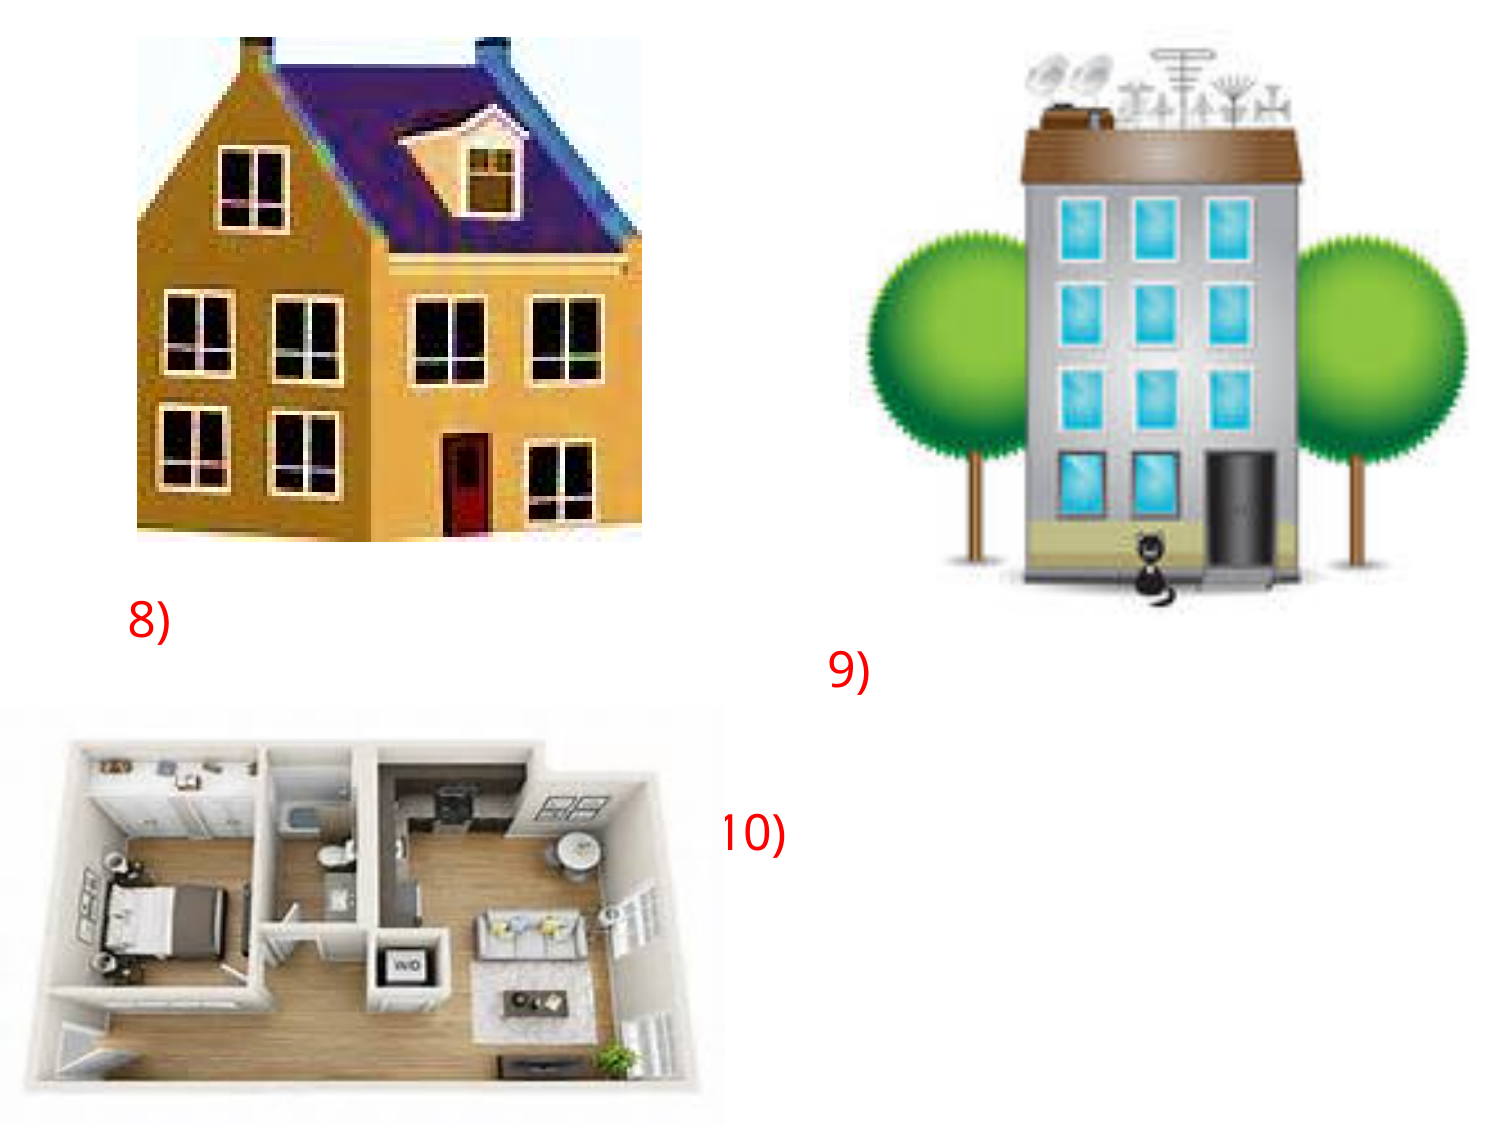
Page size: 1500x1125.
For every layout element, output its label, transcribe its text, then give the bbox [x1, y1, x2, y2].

picture [849, 24, 1478, 619]
picture [0, 706, 725, 1125]
text_box 8) [112, 587, 263, 675]
picture [137, 37, 642, 542]
text_box 9) [812, 637, 963, 725]
text_box 10) [729, 799, 850, 888]
